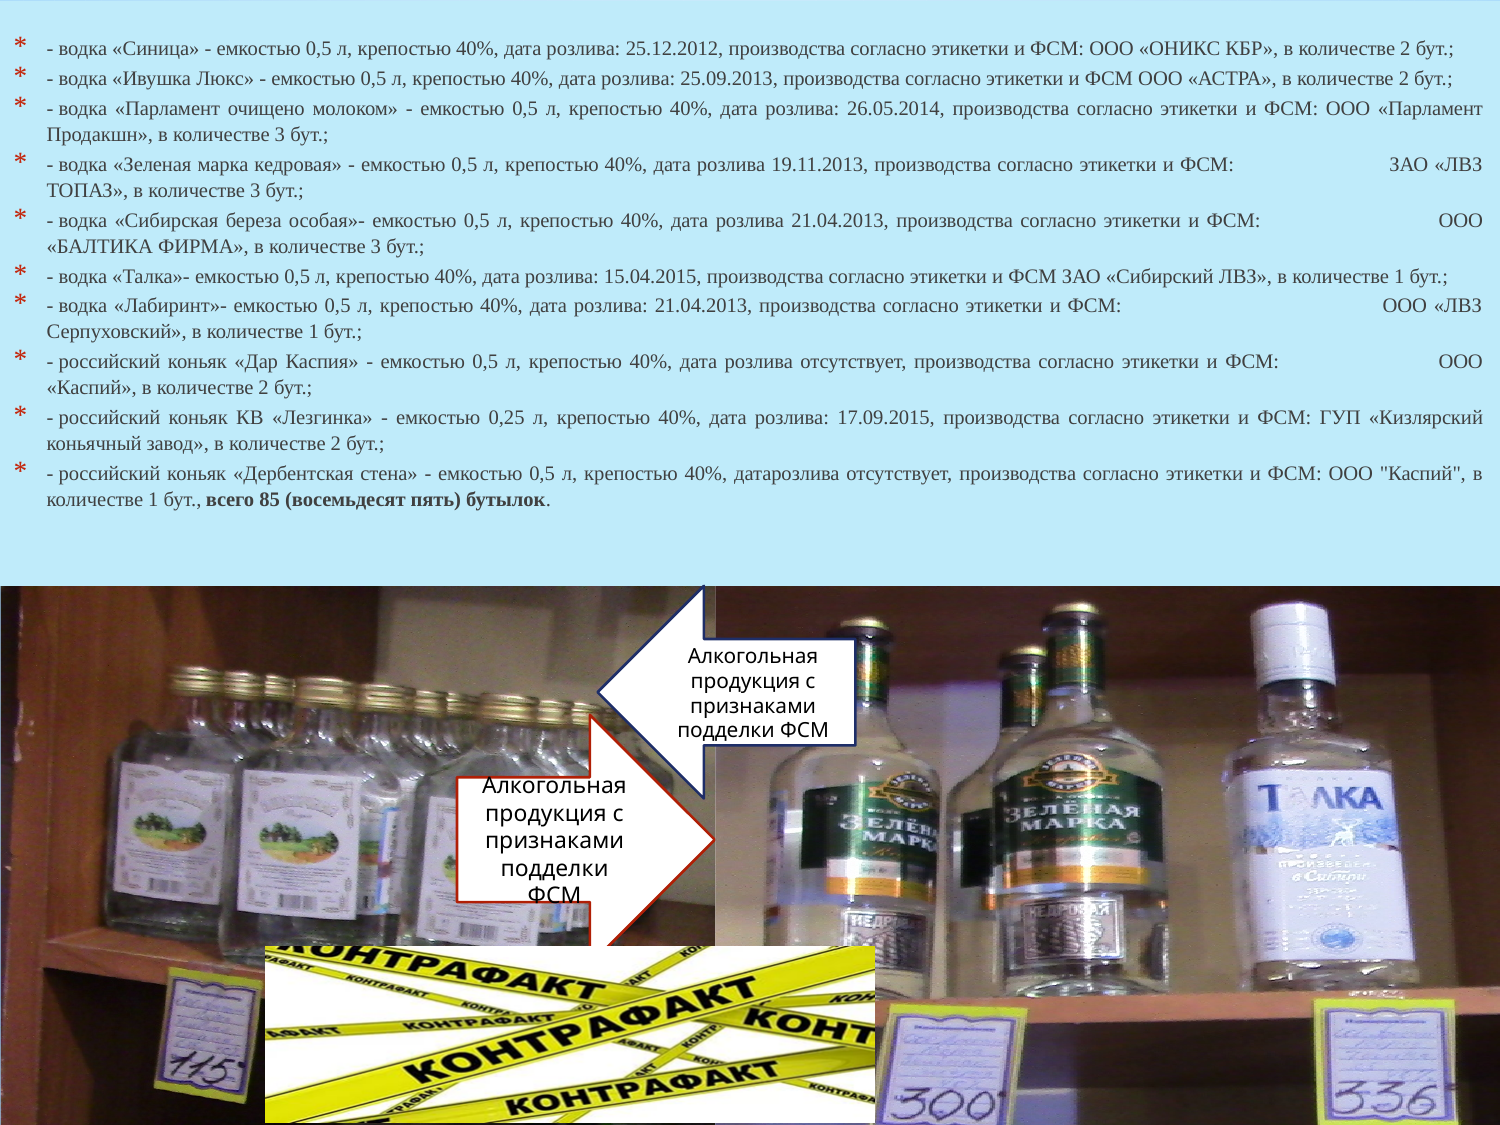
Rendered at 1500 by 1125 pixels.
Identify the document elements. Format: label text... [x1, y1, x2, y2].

picture [0, 585, 1500, 1125]
list - водка «Синица» - емкостью 0,5 л, крепостью 40%, дата розлива: 25.12.2012, производства согласно этикетки и ФСМ: ООО «ОНИКС КБР», в количестве 2 бут.; - водка «Ивушка Люкс» - емкостью 0,5 л, крепостью 40%, дата розлива: 25.09.2013, производства согласно этикетки и ФСМ ООО «АСТРА», в количестве 2 бут.; - водка «Парламент очищено молоком» - емкостью 0,5 л, крепостью 40%, дата розлива: 26.05.2014, производства согласно этикетки и ФСМ: ООО «Парламент Продакшн», в количестве 3 бут.; - водка «Зеленая марка кедровая» - емкостью 0,5 л, крепостью 40%, дата розлива 19.11.2013, производства согласно этикетки и ФСМ: ЗАО «ЛВЗ ТОПАЗ», в количестве 3 бут.; - водка «Сибирская береза особая»- емкостью 0,5 л, крепостью 40%, дата розлива 21.04.2013, производства согласно этикетки и ФСМ: ООО «БАЛТИКА ФИРМА», в количестве 3 бут.; - водка «Талка»- емкостью 0,5 л, крепостью 40%, дата розлива: 15.04.2015, производства согласно этикетки и ФСМ ЗАО «Сибирский ЛВЗ», в количестве 1 бут.; - водка «Лабиринт»- емкостью 0,5 л, крепостью 40%, дата розлива: 21.04.2013, производства согласно этикетки и ФСМ: ООО «ЛВЗ Серпуховский», в количестве 1 бут.; - российский коньяк «Дар Каспия» - емкостью 0,5 л, крепостью 40%, дата розлива отсутствует, производства согласно этикетки и ФСМ: ООО «Каспий», в количестве 2 бут.; - российский коньяк КВ «Лезгинка» - емкостью 0,25 л, крепостью 40%, дата розлива: 17.09.2015, производства согласно этикетки и ФСМ: ГУП «Кизлярский коньячный завод», в количестве 2 бут.; - российский коньяк «Дербентская стена» - емкостью 0,5 л, крепостью 40%, датарозлива отсутствует, производства согласно этикетки и ФСМ: ООО "Каспий", в количестве 1 бут., всего 85 (восемьдесят пять) бутылок. [0, 0, 1500, 585]
